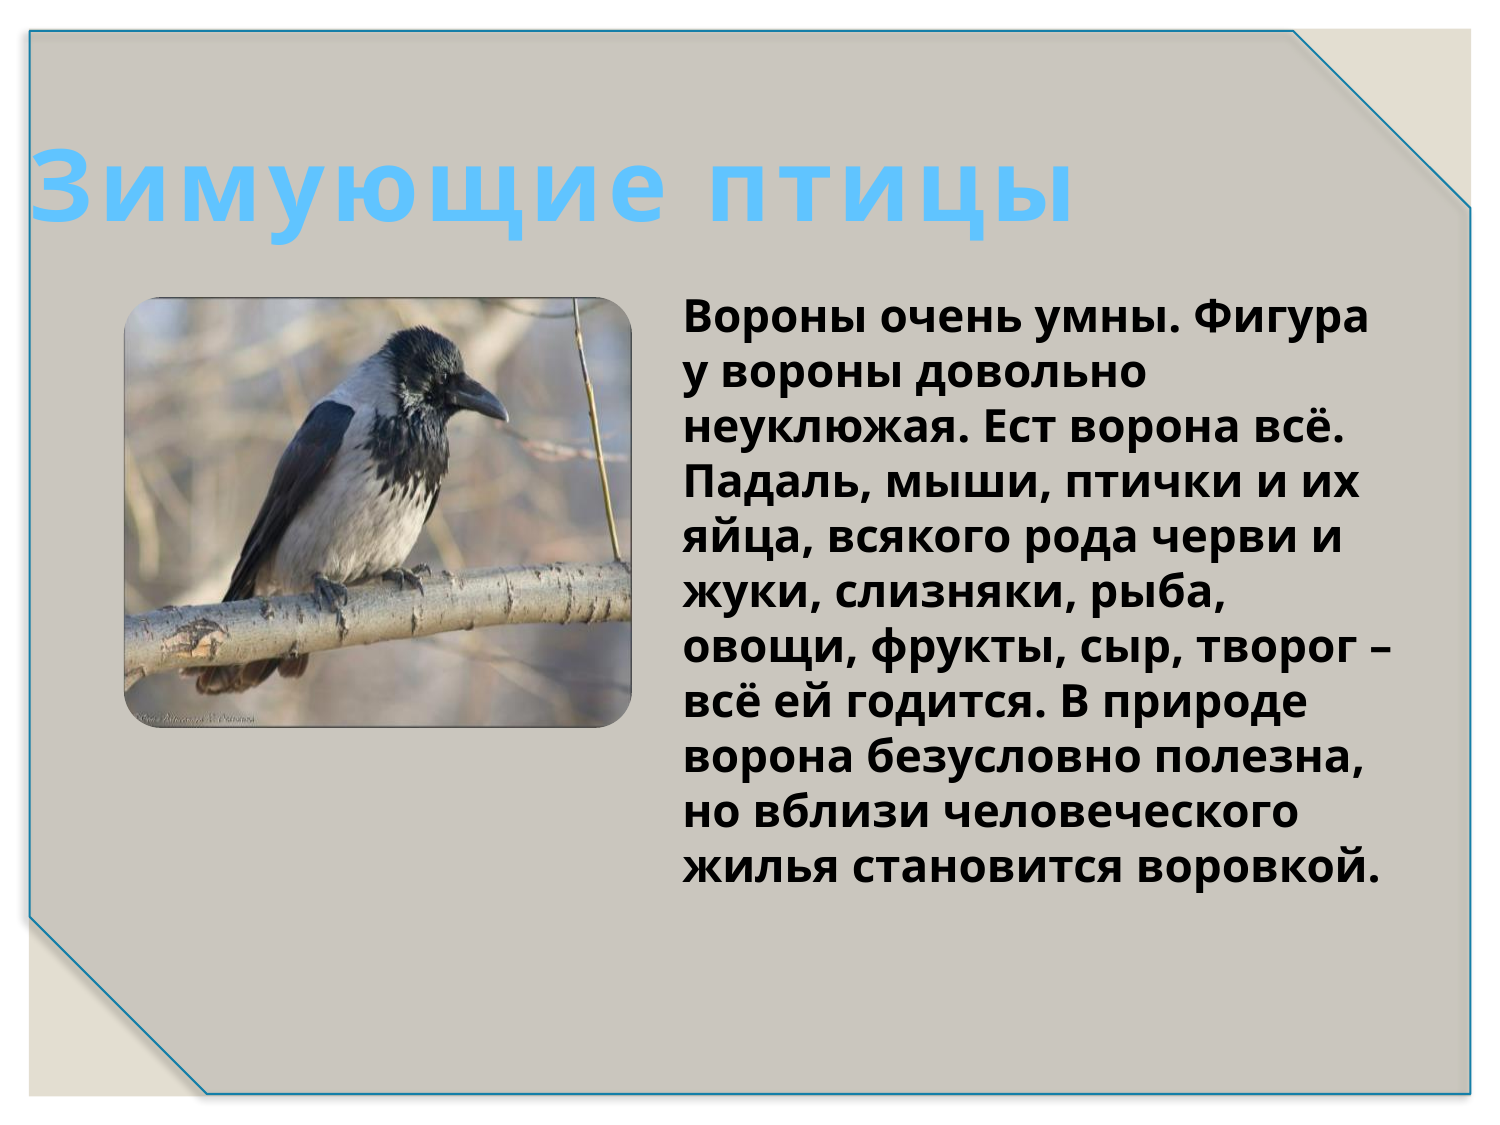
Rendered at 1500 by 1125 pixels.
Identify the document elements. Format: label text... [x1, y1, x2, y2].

text_box [28, 29, 1472, 1096]
text_box Вороны очень умны. Фигура у вороны довольно неуклюжая. Ест ворона всё. Падаль, мыши, птички и их яйца, всякого рода черви и жуки, слизняки, рыба, овощи, фрукты, сыр, творог – всё ей годится. В природе ворона безусловно полезна, но вблизи человеческого жилья становится воровкой. [667, 278, 1412, 899]
text_box Зимующие птицы [14, 113, 1094, 249]
picture [123, 297, 632, 728]
